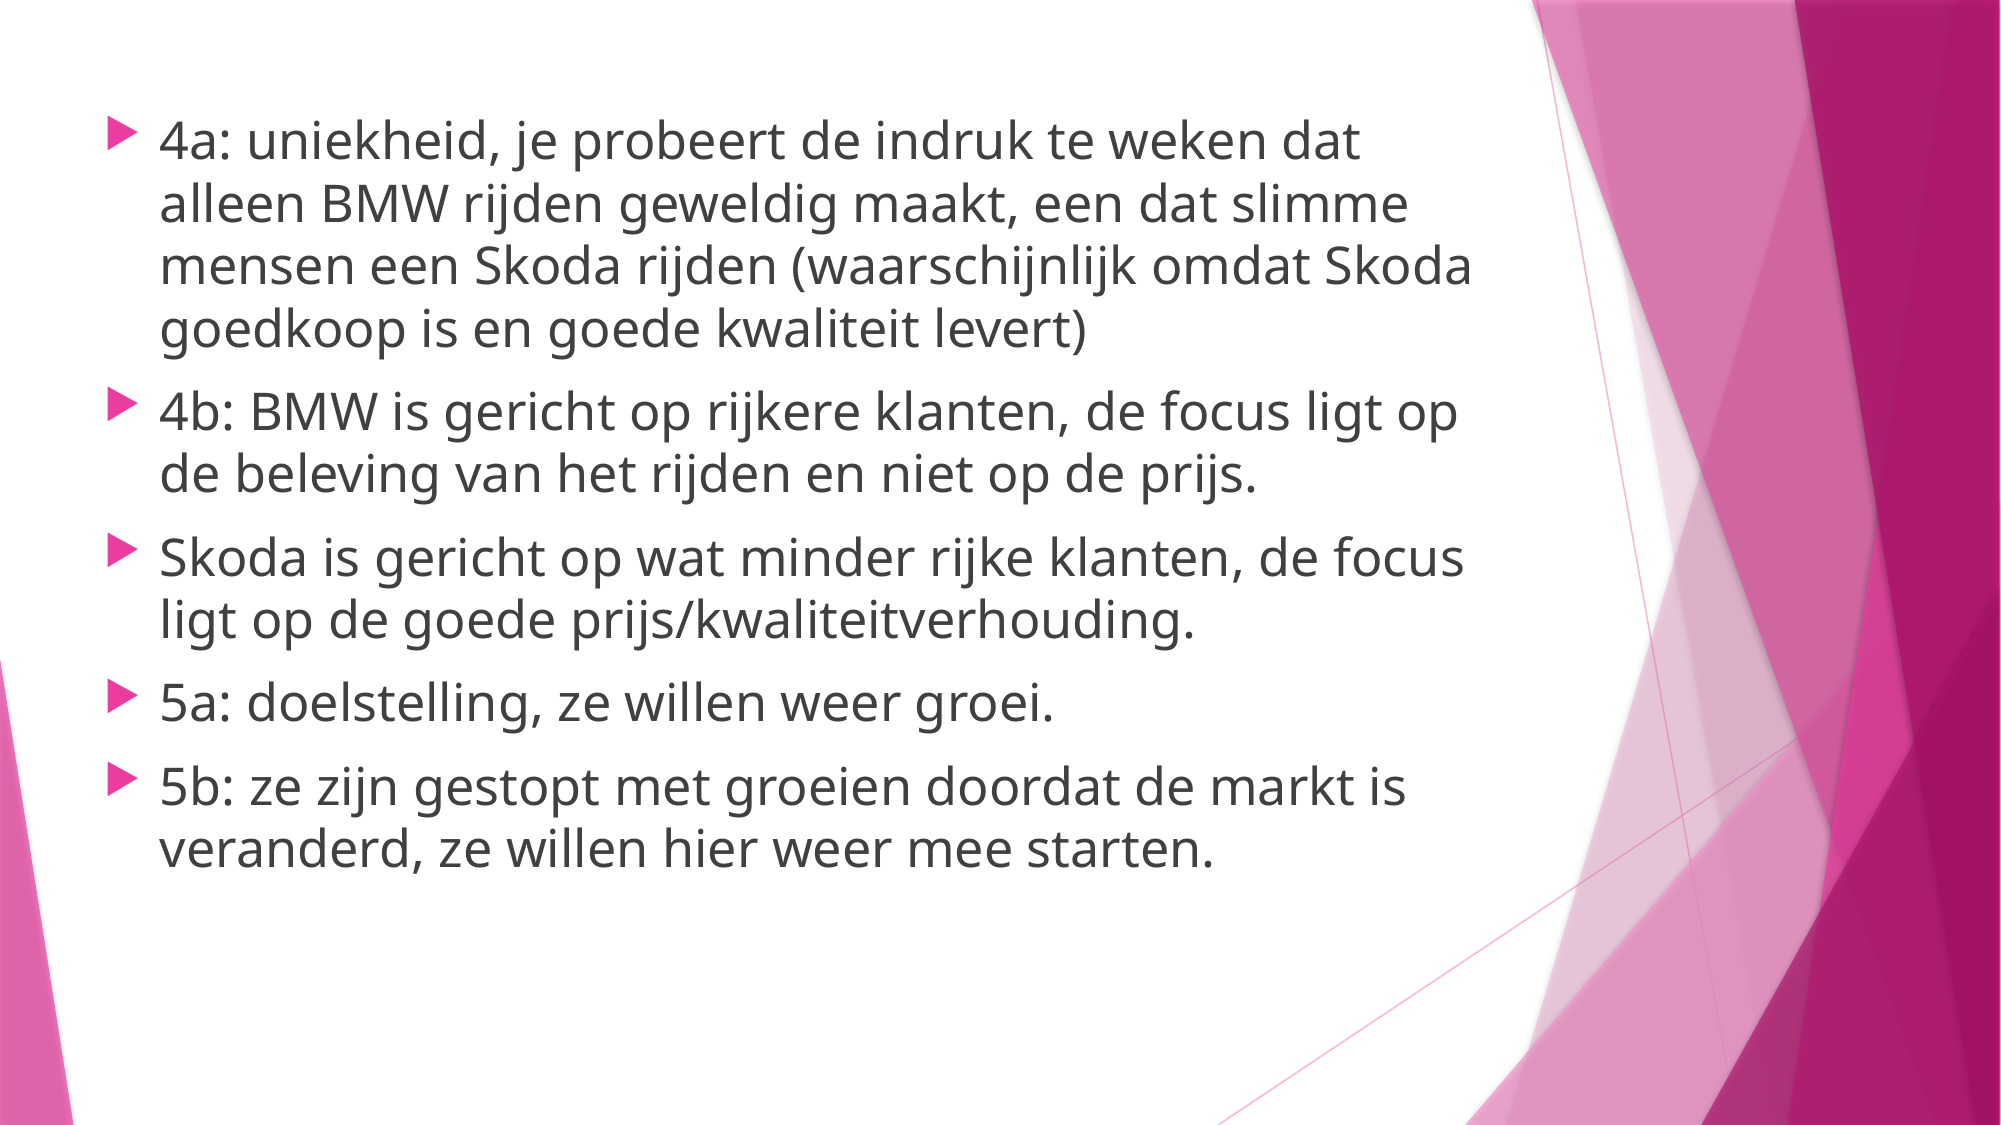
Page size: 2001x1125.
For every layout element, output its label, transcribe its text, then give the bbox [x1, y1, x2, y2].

list 4a: uniekheid, je probeert de indruk te weken dat alleen BMW rijden geweldig maakt, een dat slimme mensen een Skoda rijden (waarschijnlijk omdat Skoda goedkoop is en goede kwaliteit levert) 4b: BMW is gericht op rijkere klanten, de focus ligt op de beleving van het rijden en niet op de prijs. Skoda is gericht op wat minder rijke klanten, de focus ligt op de goede prijs/kwaliteitverhouding. 5a: doelstelling, ze willen weer groei. 5b: ze zijn gestopt met groeien doordat de markt is veranderd, ze willen hier weer mee starten. [88, 99, 1522, 991]
